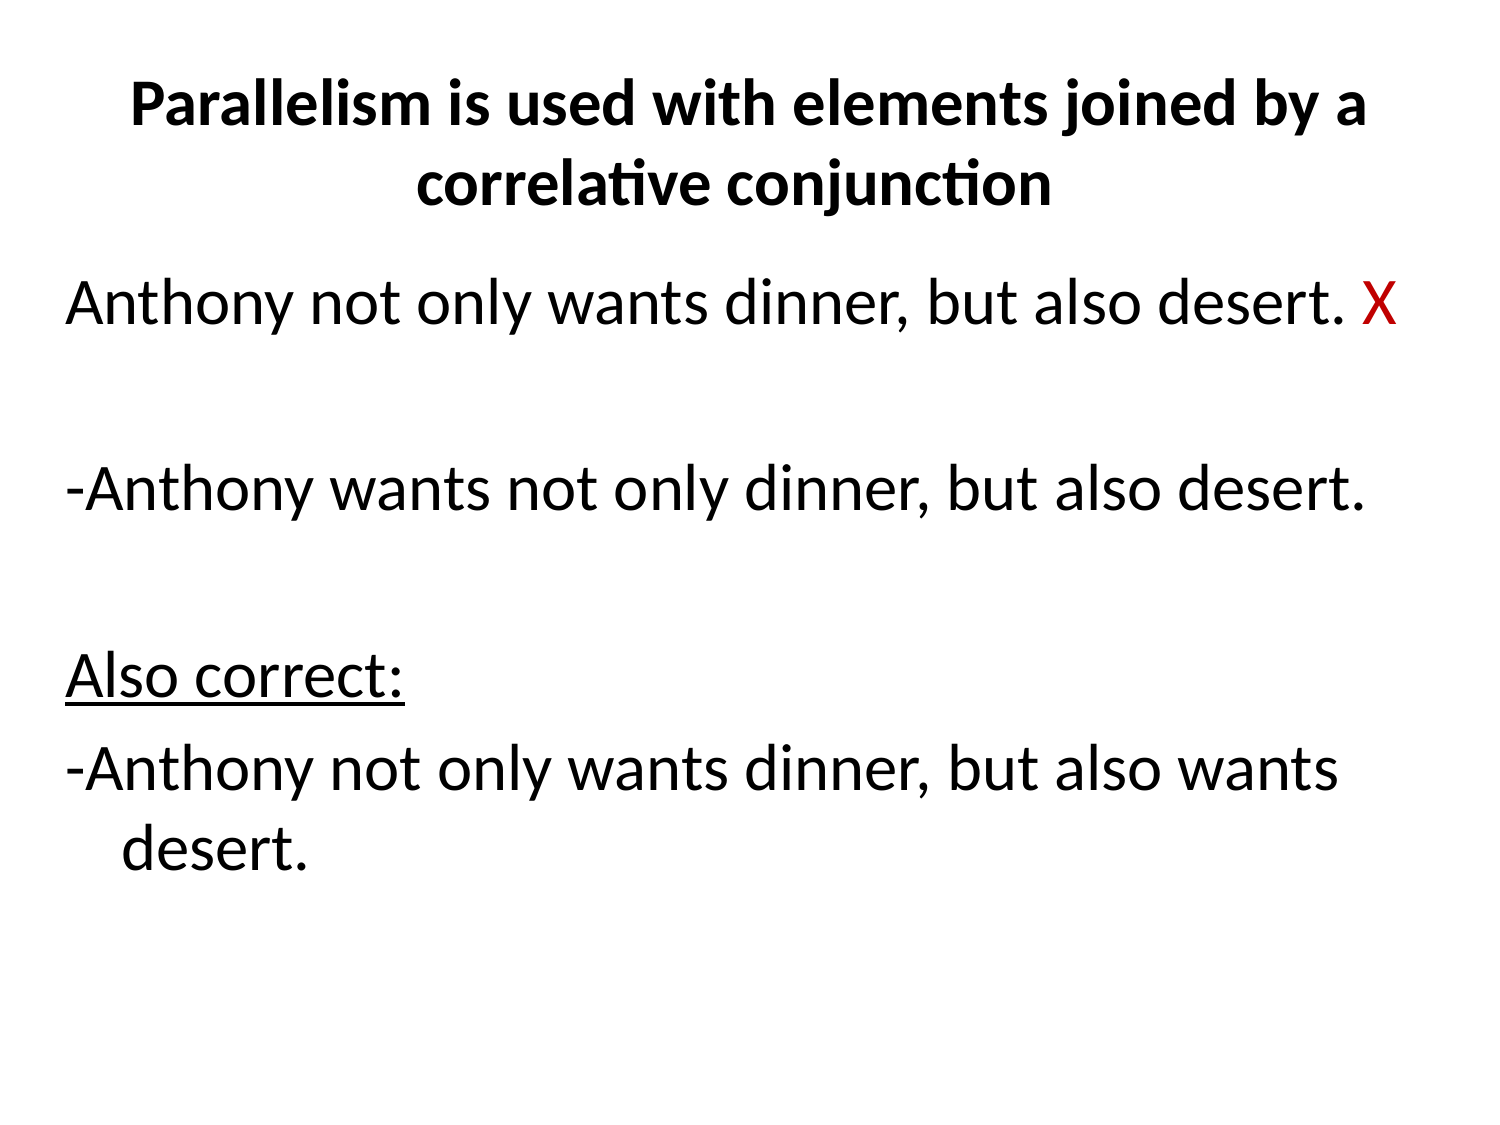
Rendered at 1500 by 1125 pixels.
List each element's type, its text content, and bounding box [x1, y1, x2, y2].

title Parallelism is used with elements joined by a correlative conjunction [75, 45, 1425, 233]
list Anthony not only wants dinner, but also desert. X -Anthony wants not only dinner, but also desert. Also correct: -Anthony not only wants dinner, but also wants desert. [50, 249, 1475, 1018]
